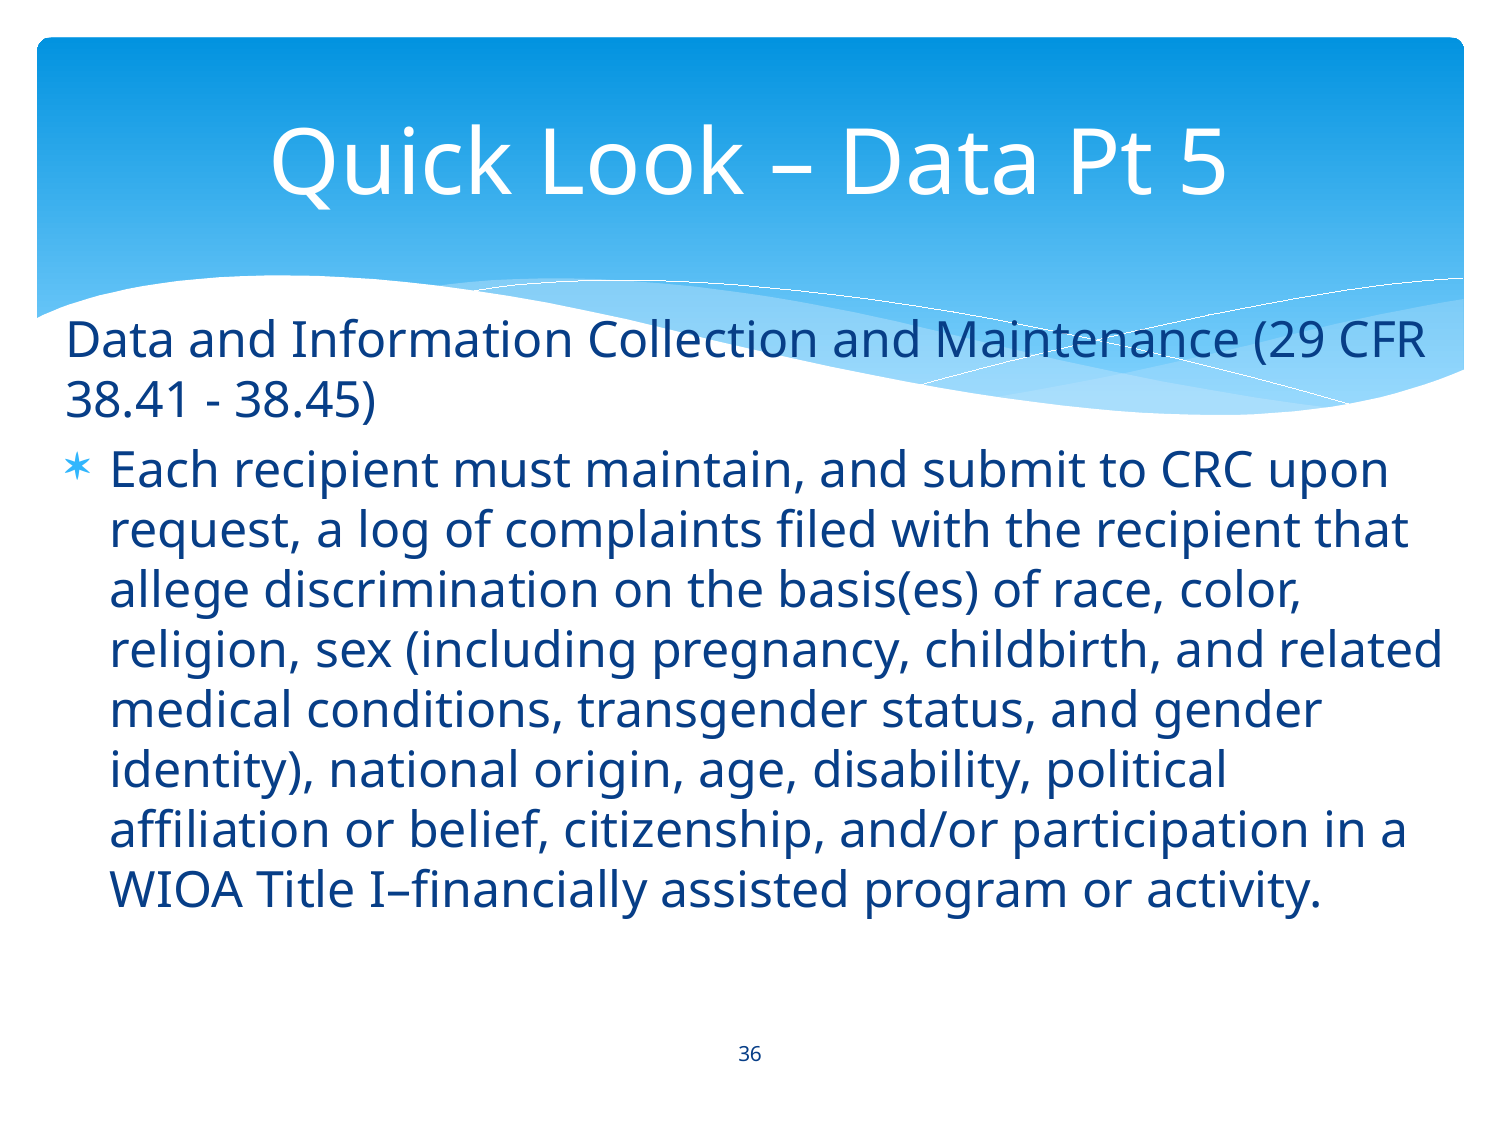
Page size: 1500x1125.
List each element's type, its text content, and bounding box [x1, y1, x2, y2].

title Quick Look – Data Pt 5 [75, 55, 1425, 261]
slide_number 36 [654, 1025, 846, 1086]
list Data and Information Collection and Maintenance (29 CFR 38.41 - 38.45) Each recipient must maintain, and submit to CRC upon request, a log of complaints filed with the recipient that allege discrimination on the basis(es) of race, color, religion, sex (including pregnancy, childbirth, and related medical conditions, transgender status, and gender identity), national origin, age, disability, political affiliation or belief, citizenship, and/or participation in a WIOA Title I–financially assisted program or activity. [50, 299, 1463, 1005]
